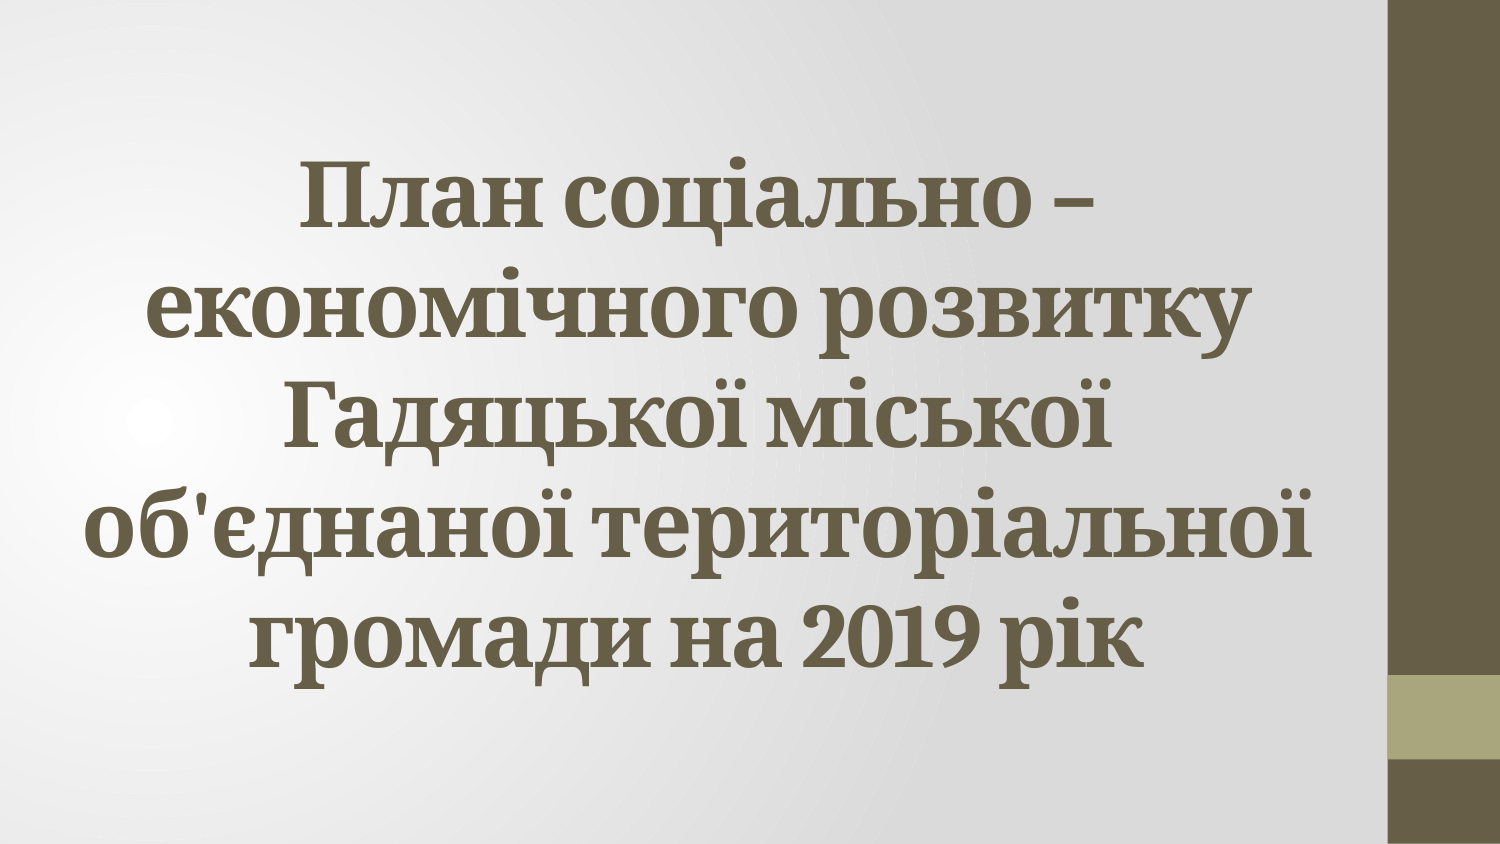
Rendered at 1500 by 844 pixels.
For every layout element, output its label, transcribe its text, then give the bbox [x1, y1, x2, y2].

title План соціально – економічного розвитку Гадяцької міської об'єднаної територіальної громади на 2019 рік [64, 161, 1329, 694]
